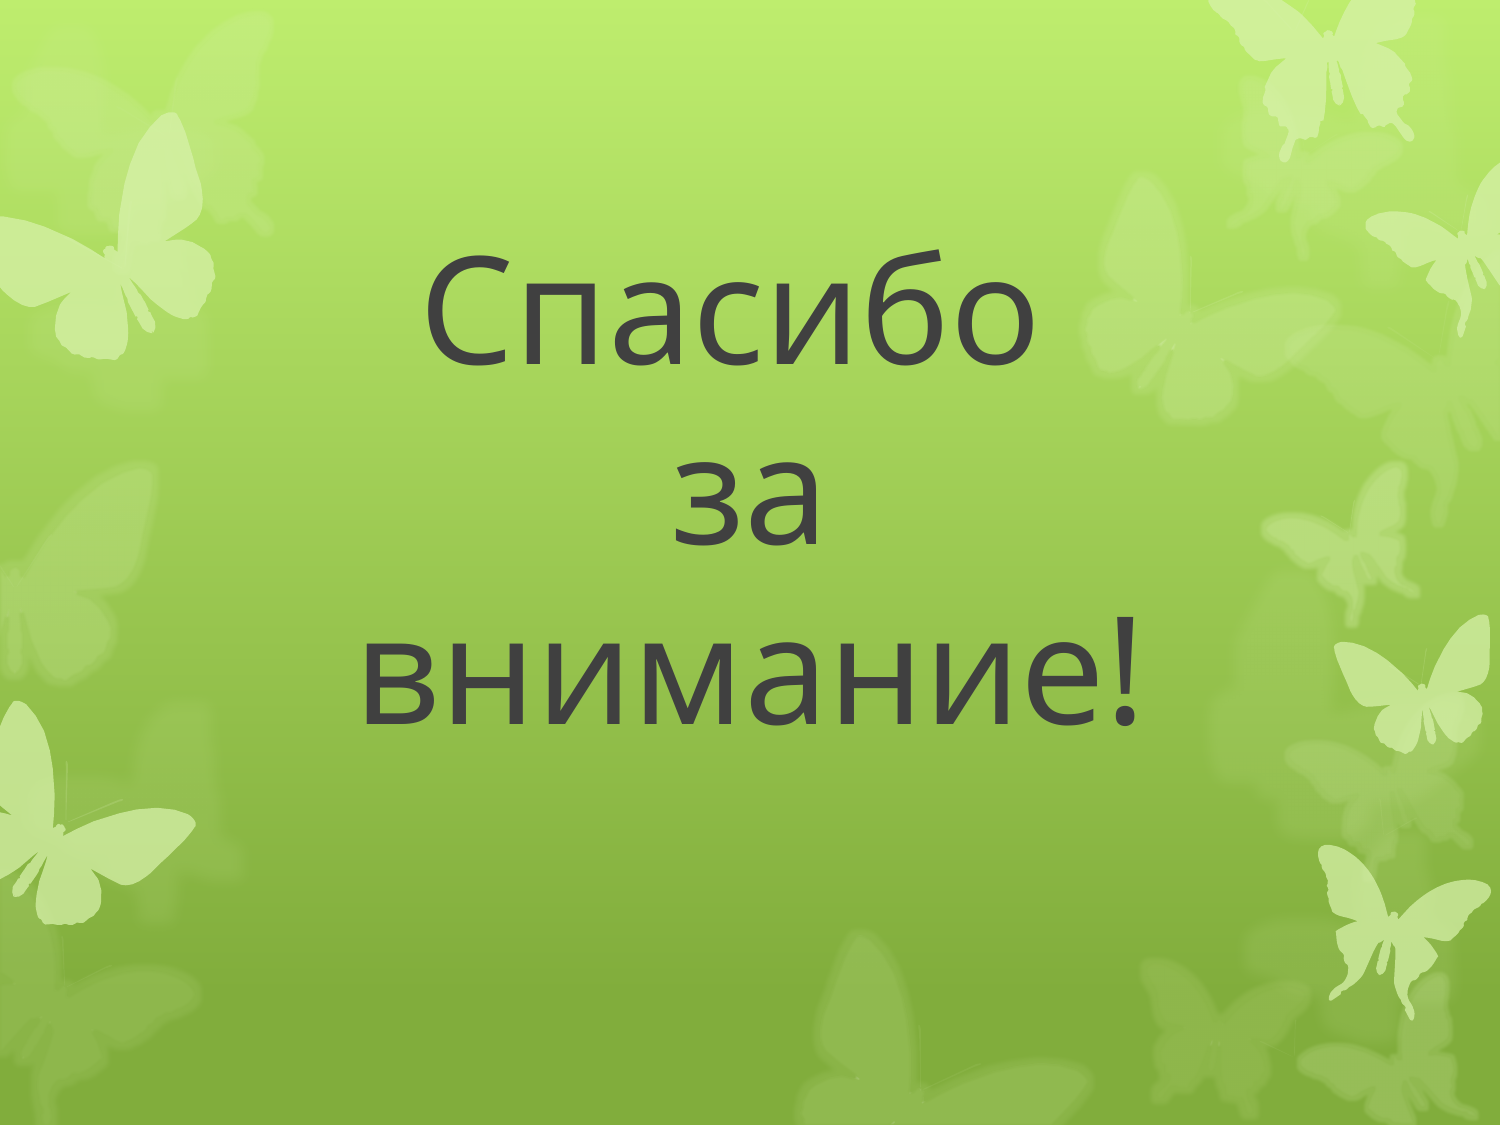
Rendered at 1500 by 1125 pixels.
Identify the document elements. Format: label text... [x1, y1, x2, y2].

title Спасибо за внимание! [165, 110, 1335, 858]
